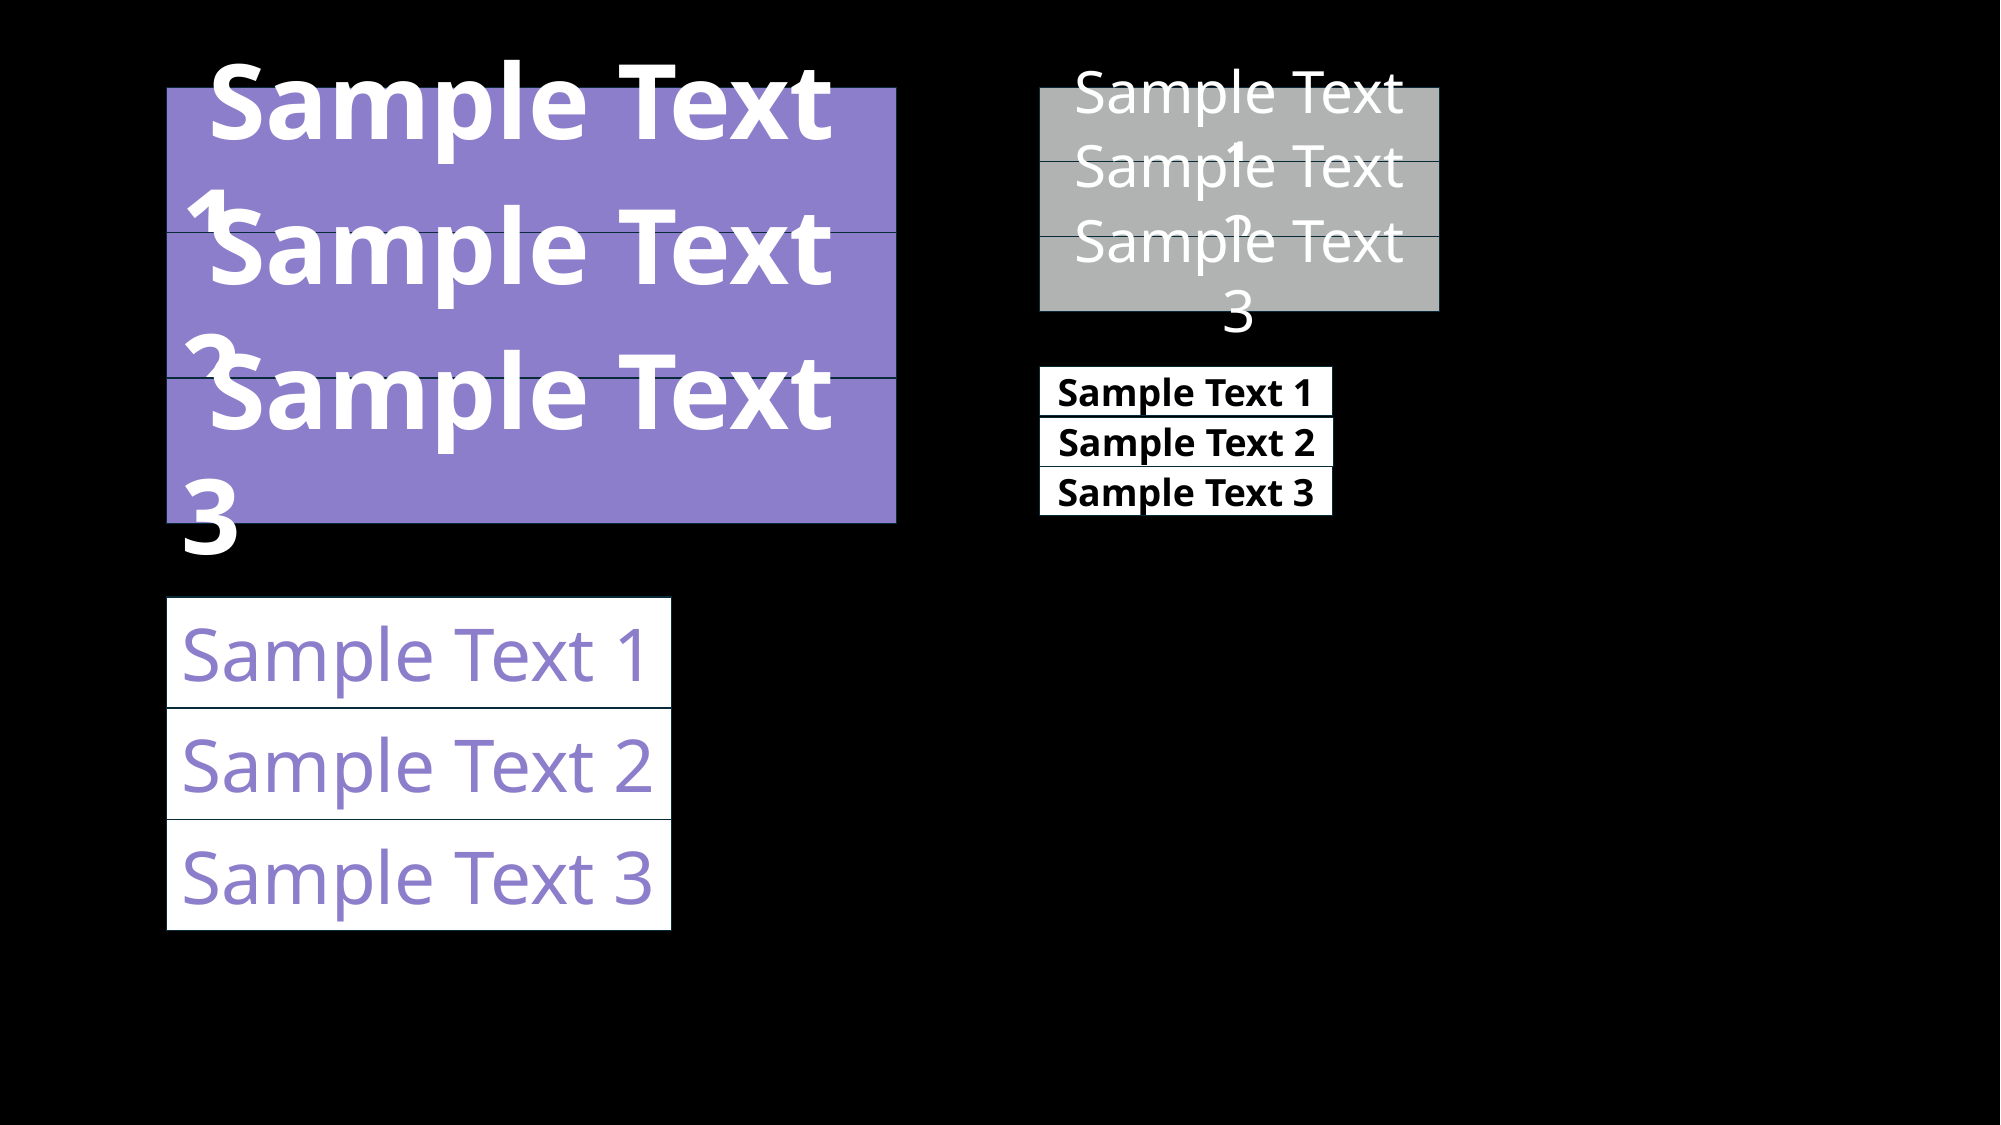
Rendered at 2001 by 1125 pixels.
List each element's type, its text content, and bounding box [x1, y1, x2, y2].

text_box Sample Text 2 [1038, 160, 1441, 235]
text_box Sample Text 2 [165, 706, 673, 818]
text_box Sample Text 2 [1038, 416, 1335, 468]
text_box Sample Text 3 [1038, 465, 1334, 517]
text_box Sample Text 1 [165, 595, 673, 706]
text_box Sample Text 1 [1038, 365, 1334, 416]
text_box Sample Text 1 [1038, 86, 1441, 160]
text_box Sample Text 3 [1038, 235, 1441, 313]
text_box Sample Text 3 [165, 818, 673, 932]
text_box Sample Text 2 [165, 231, 898, 376]
text_box Sample Text 3 [165, 376, 898, 525]
text_box Sample Text 1 [165, 86, 898, 231]
